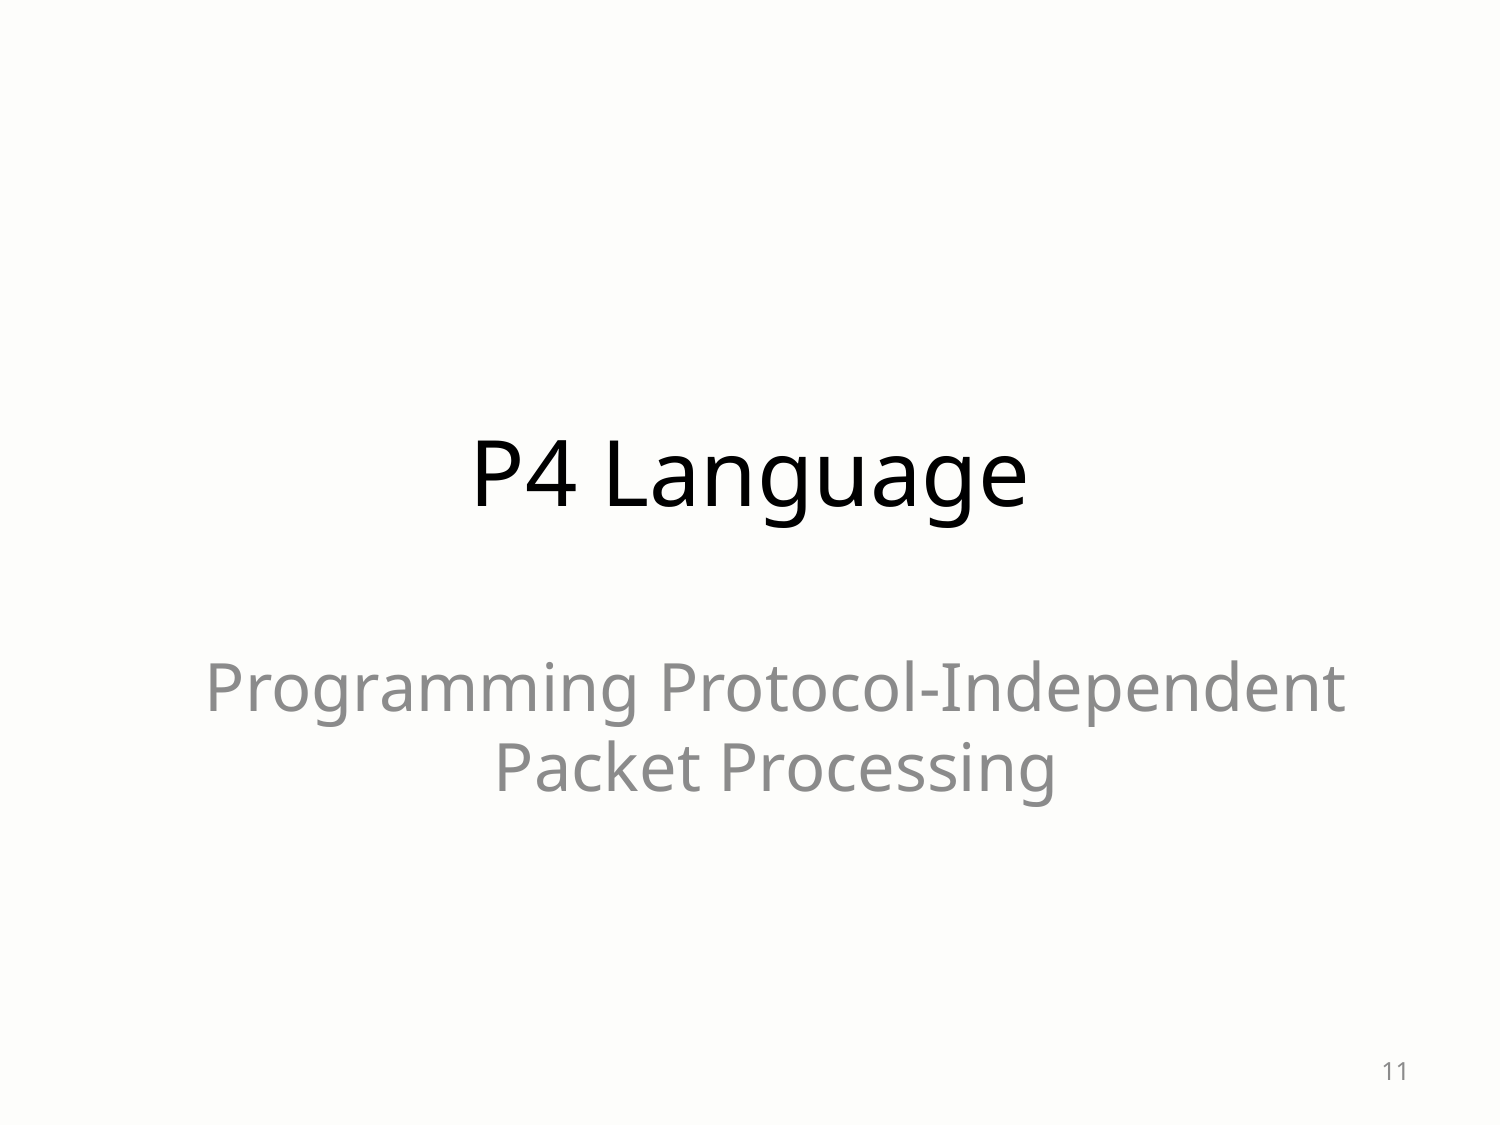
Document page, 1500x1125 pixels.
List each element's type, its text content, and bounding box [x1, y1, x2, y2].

slide_number 11 [1074, 1042, 1425, 1103]
title P4 Language [112, 349, 1388, 591]
subtitle Programming Protocol-Independent Packet Processing [189, 637, 1364, 925]
